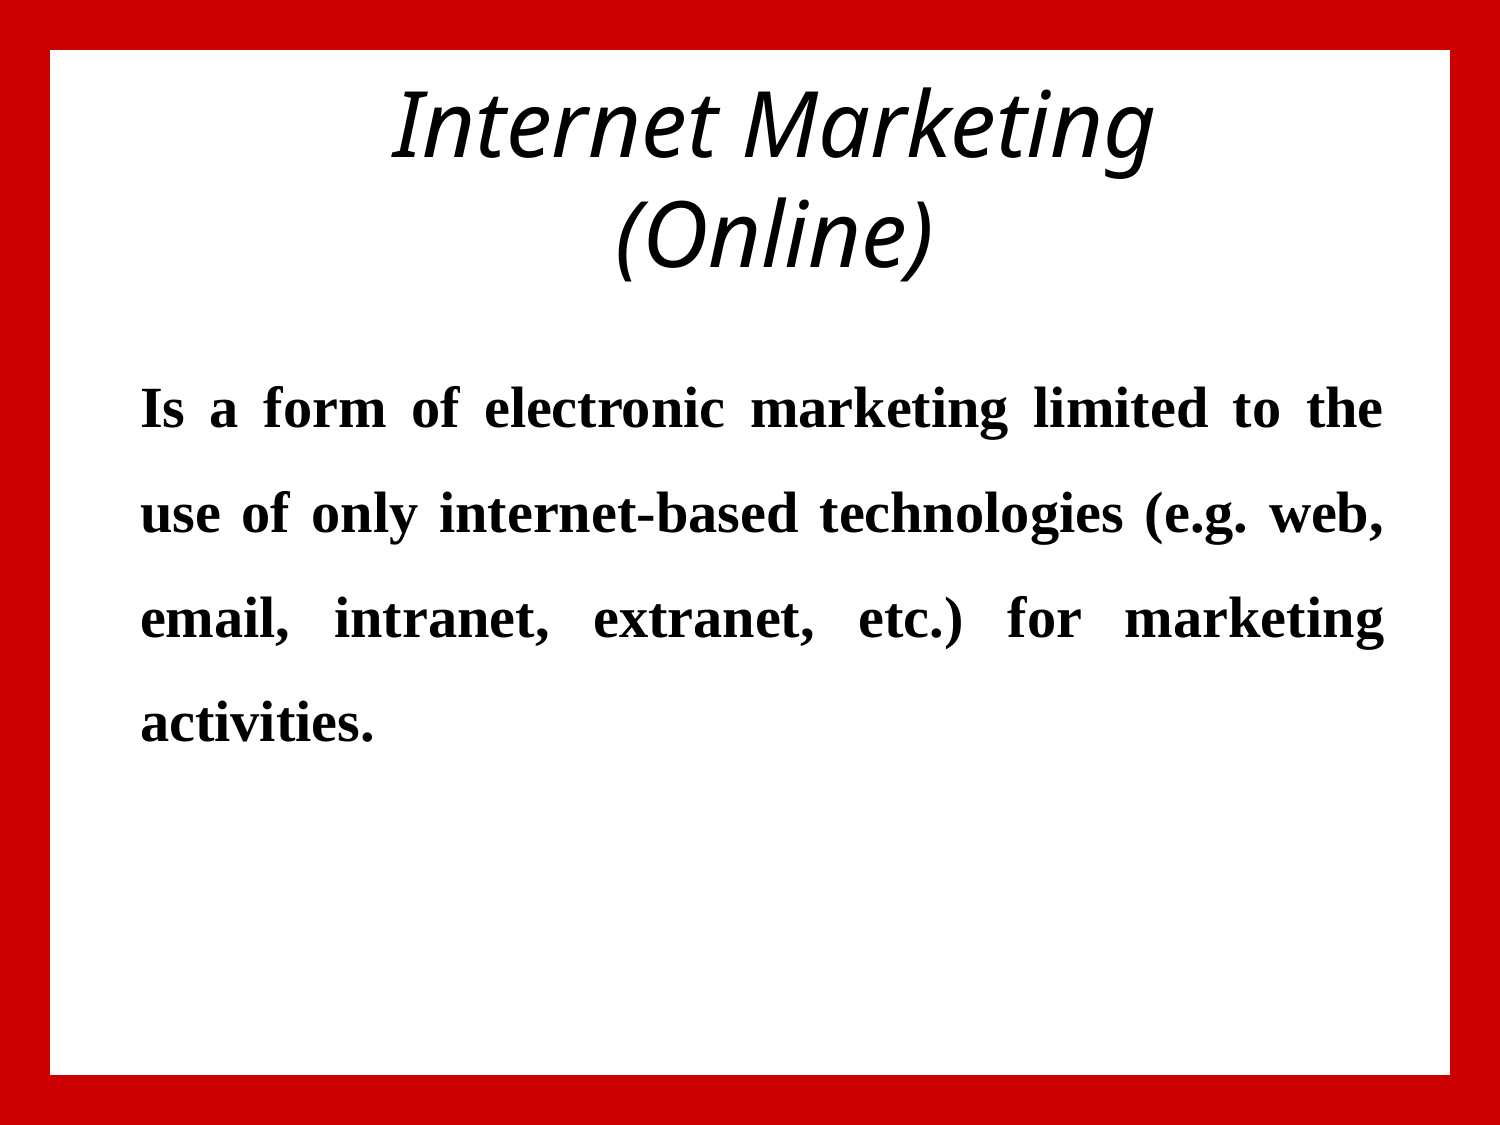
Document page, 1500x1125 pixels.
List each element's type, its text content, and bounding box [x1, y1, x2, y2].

text_box Internet Marketing (Online) [137, 137, 1413, 325]
title Is a form of electronic marketing limited to the use of only internet-based technologies (e.g. web, email, intranet, extranet, etc.) for marketing activities. [124, 449, 1401, 638]
